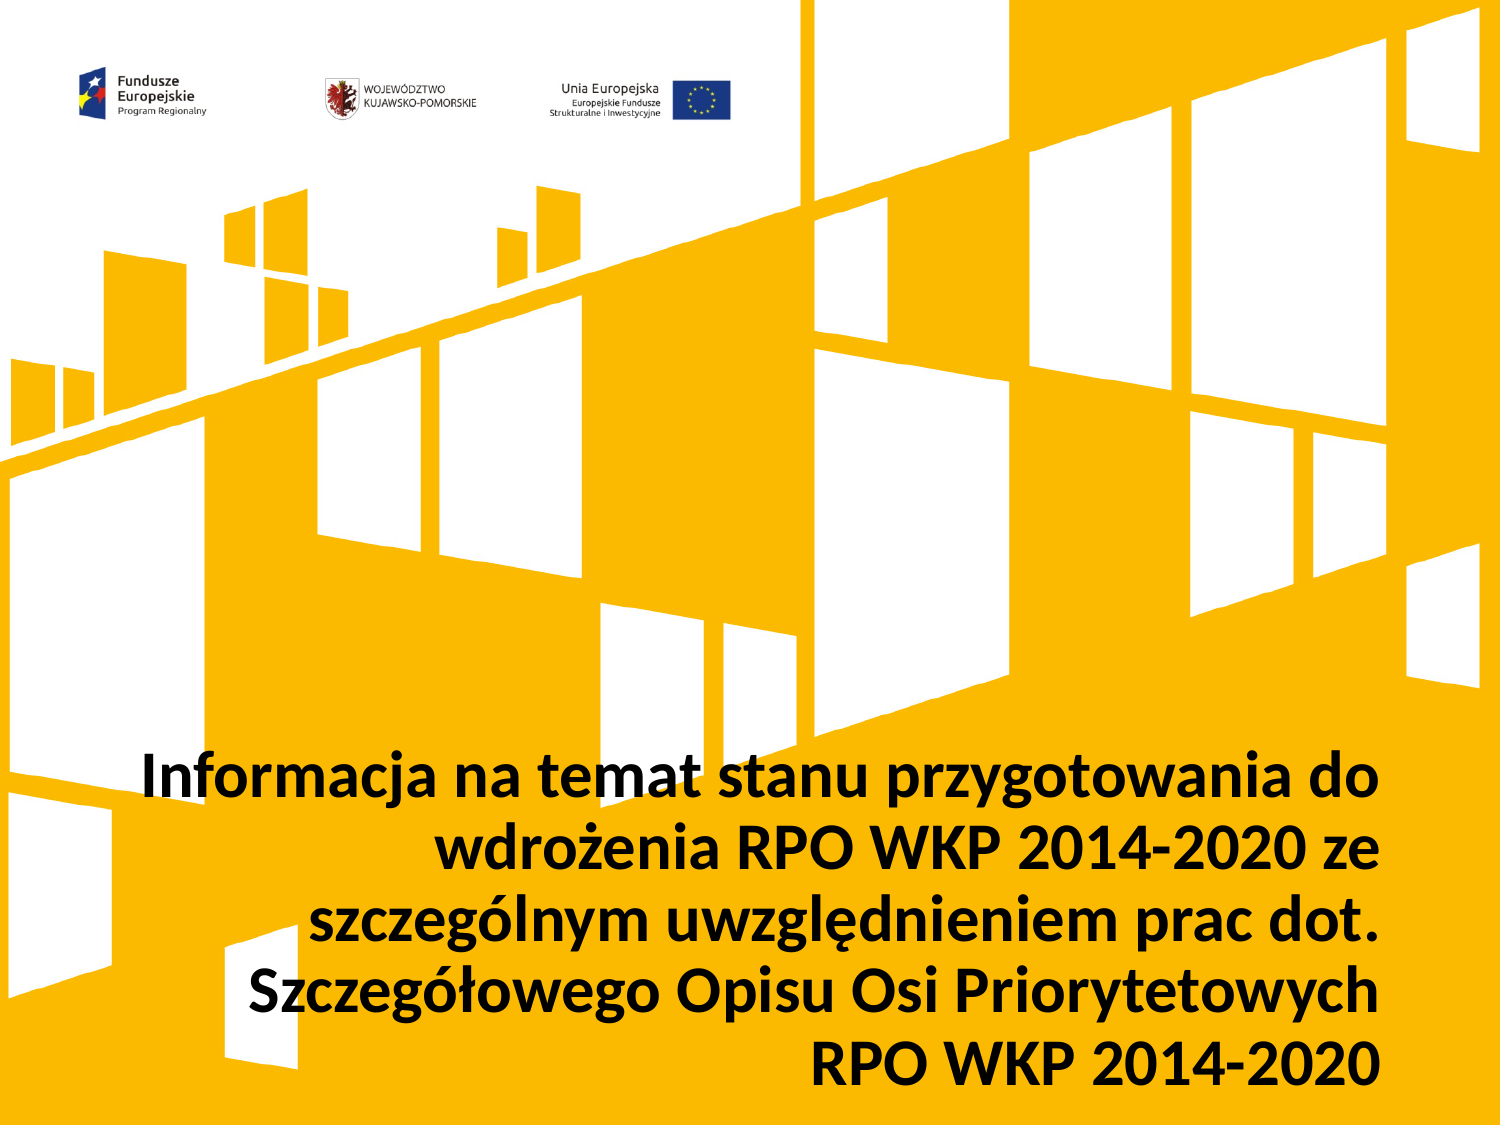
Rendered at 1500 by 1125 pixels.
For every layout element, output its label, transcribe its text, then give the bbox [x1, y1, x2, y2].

picture [0, 0, 1500, 1125]
list Informacja na temat stanu przygotowania do wdrożenia RPO WKP 2014-2020 ze szczególnym uwzględnieniem prac dot. Szczegółowego Opisu Osi Priorytetowych RPO WKP 2014-2020 [103, 732, 1397, 1014]
